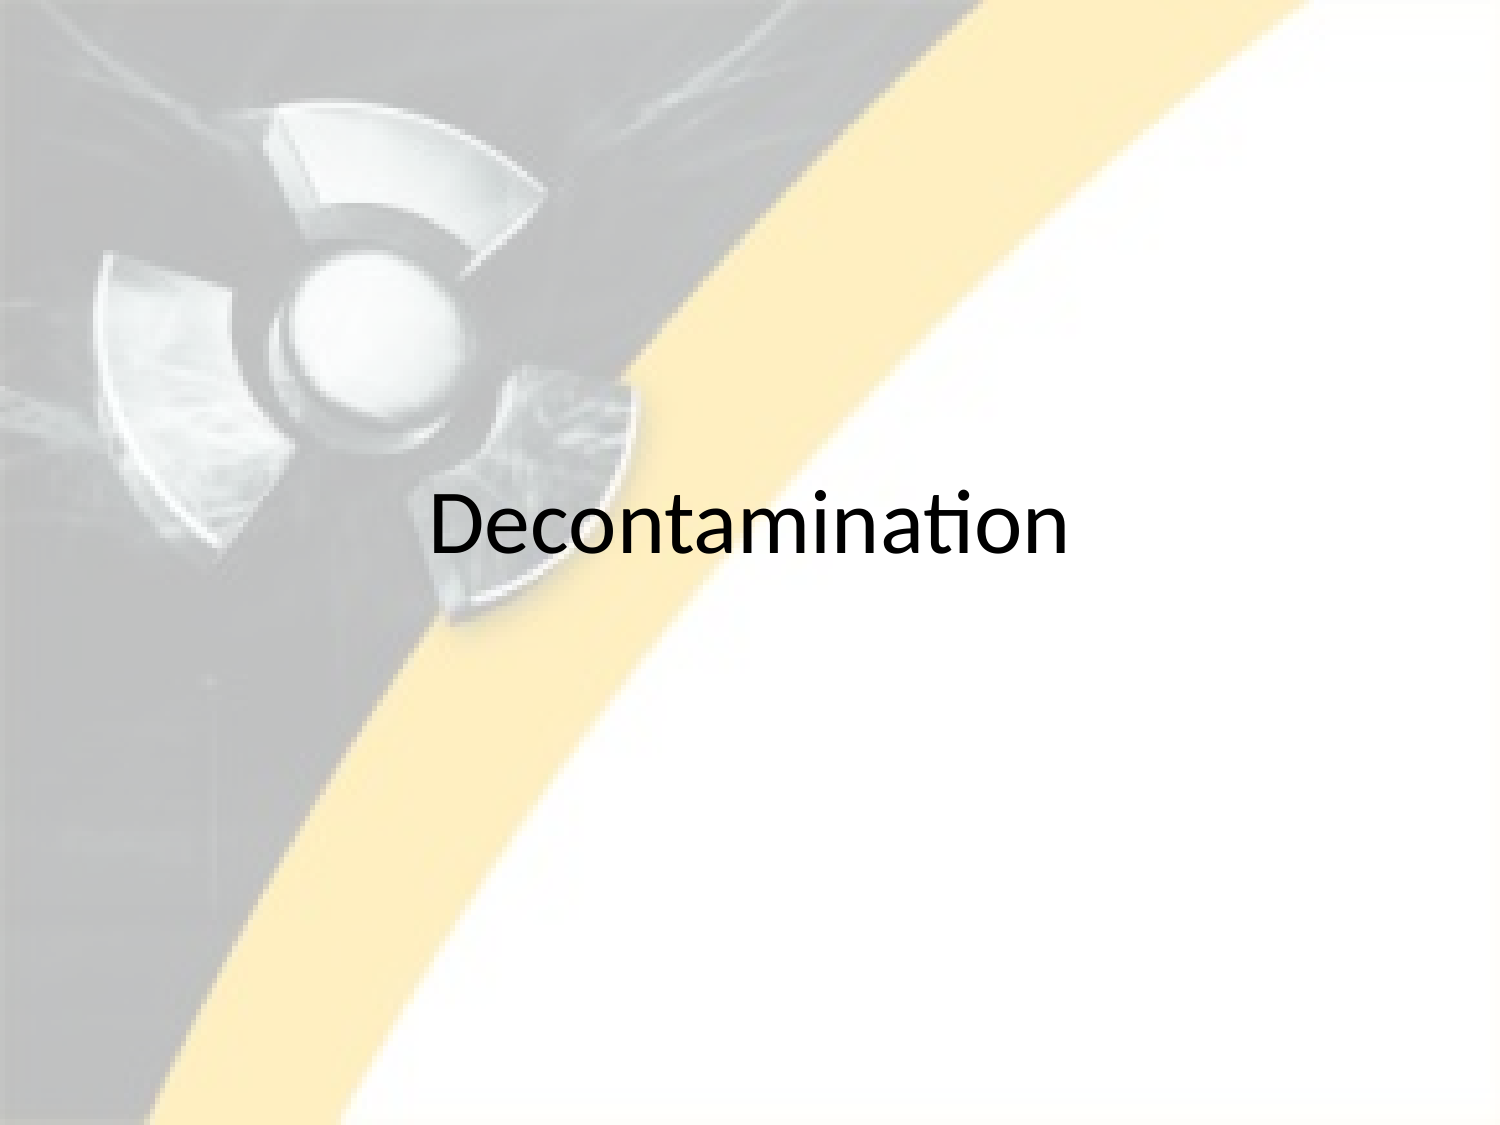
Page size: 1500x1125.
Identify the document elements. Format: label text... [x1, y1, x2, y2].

title Decontamination [112, 396, 1388, 638]
